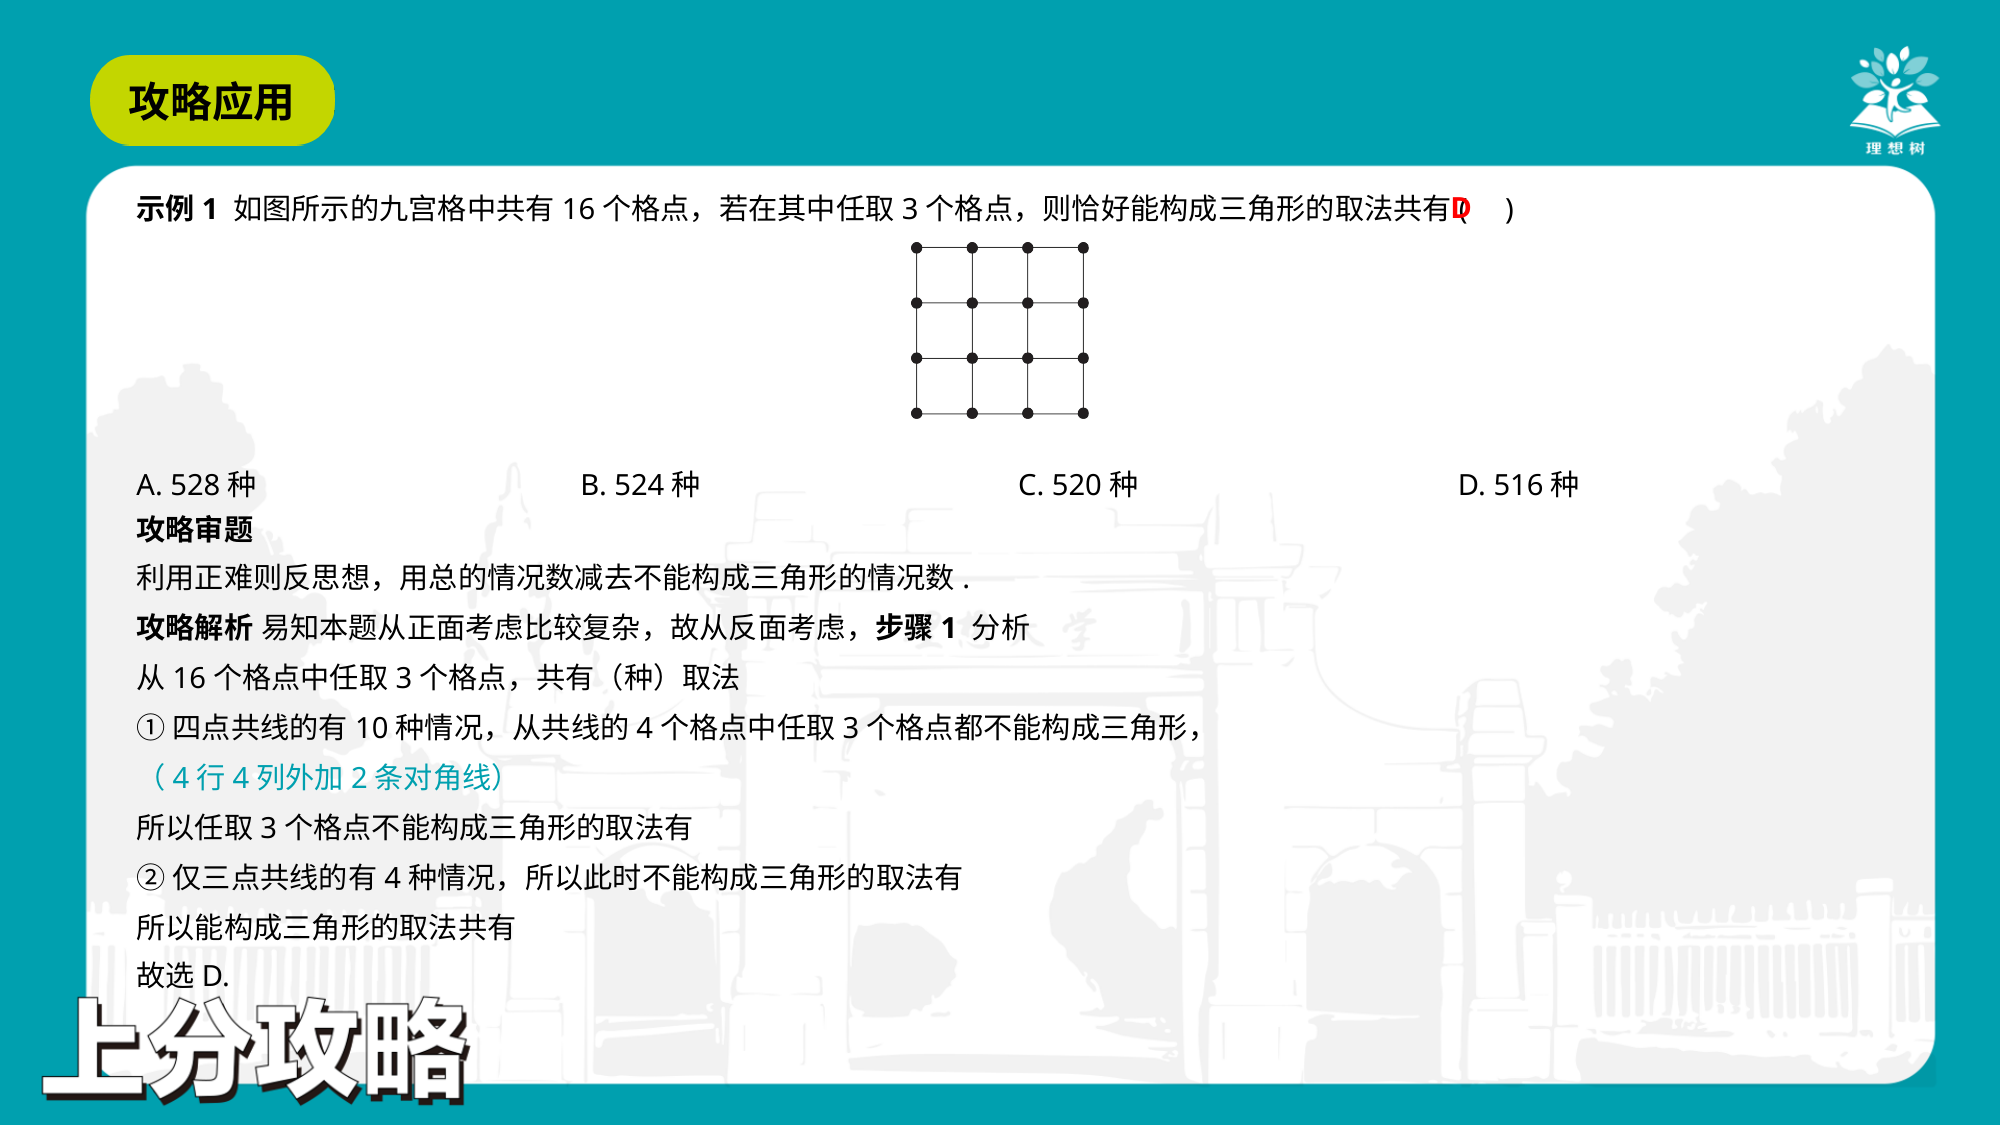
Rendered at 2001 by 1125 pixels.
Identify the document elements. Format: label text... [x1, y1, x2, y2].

picture [0, 0, 2000, 1125]
text_box A. 528种 B. 524种 C. 520种 D. 516种 [136, 440, 1865, 495]
text_box 攻略审题 利用正难则反思想，用总的情况数减去不能构成三角形的情况数. [136, 496, 1865, 590]
text_box D [1443, 175, 1479, 219]
text_box 示例1 如图所示的九宫格中共有16个格点，若在其中任取3个格点，则恰好能构成三角形的取法共有( ) [136, 176, 1865, 220]
